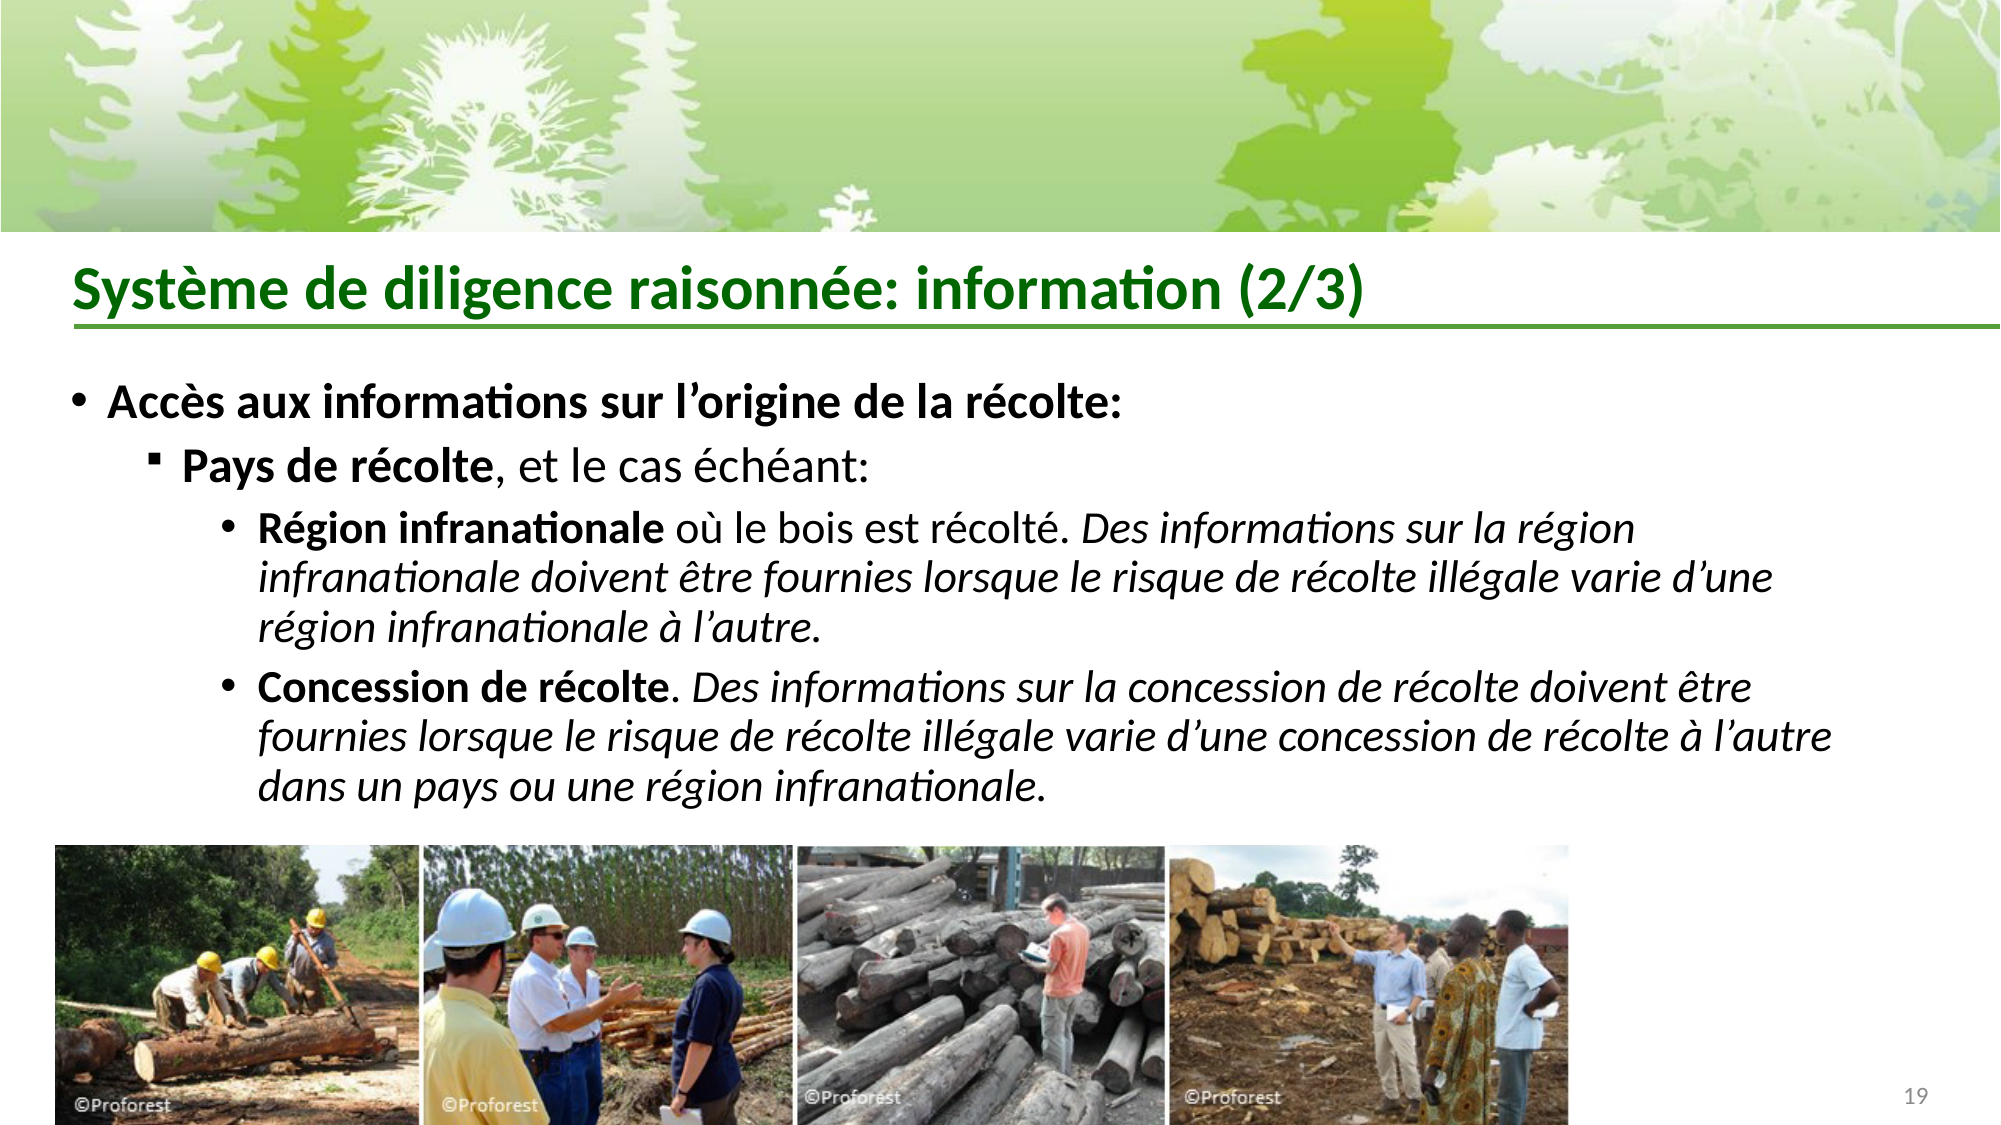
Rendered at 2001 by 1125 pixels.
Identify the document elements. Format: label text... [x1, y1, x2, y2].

list Accès aux informations sur l’origine de la récolte: Pays de récolte, et le cas échéant: Région infranationale où le bois est récolté. Des informations sur la région infranationale doivent être fournies lorsque le risque de récolte illégale varie d’une région infranationale à l’autre. Concession de récolte. Des informations sur la concession de récolte doivent être fournies lorsque le risque de récolte illégale varie d’une concession de récolte à l’autre dans un pays ou une région infranationale. [55, 367, 1872, 1065]
picture [0, 0, 2000, 232]
slide_number 19 [1570, 1065, 1944, 1125]
title Système de diligence raisonnée: information (2/3) [57, 173, 1558, 367]
picture [55, 845, 1570, 1125]
